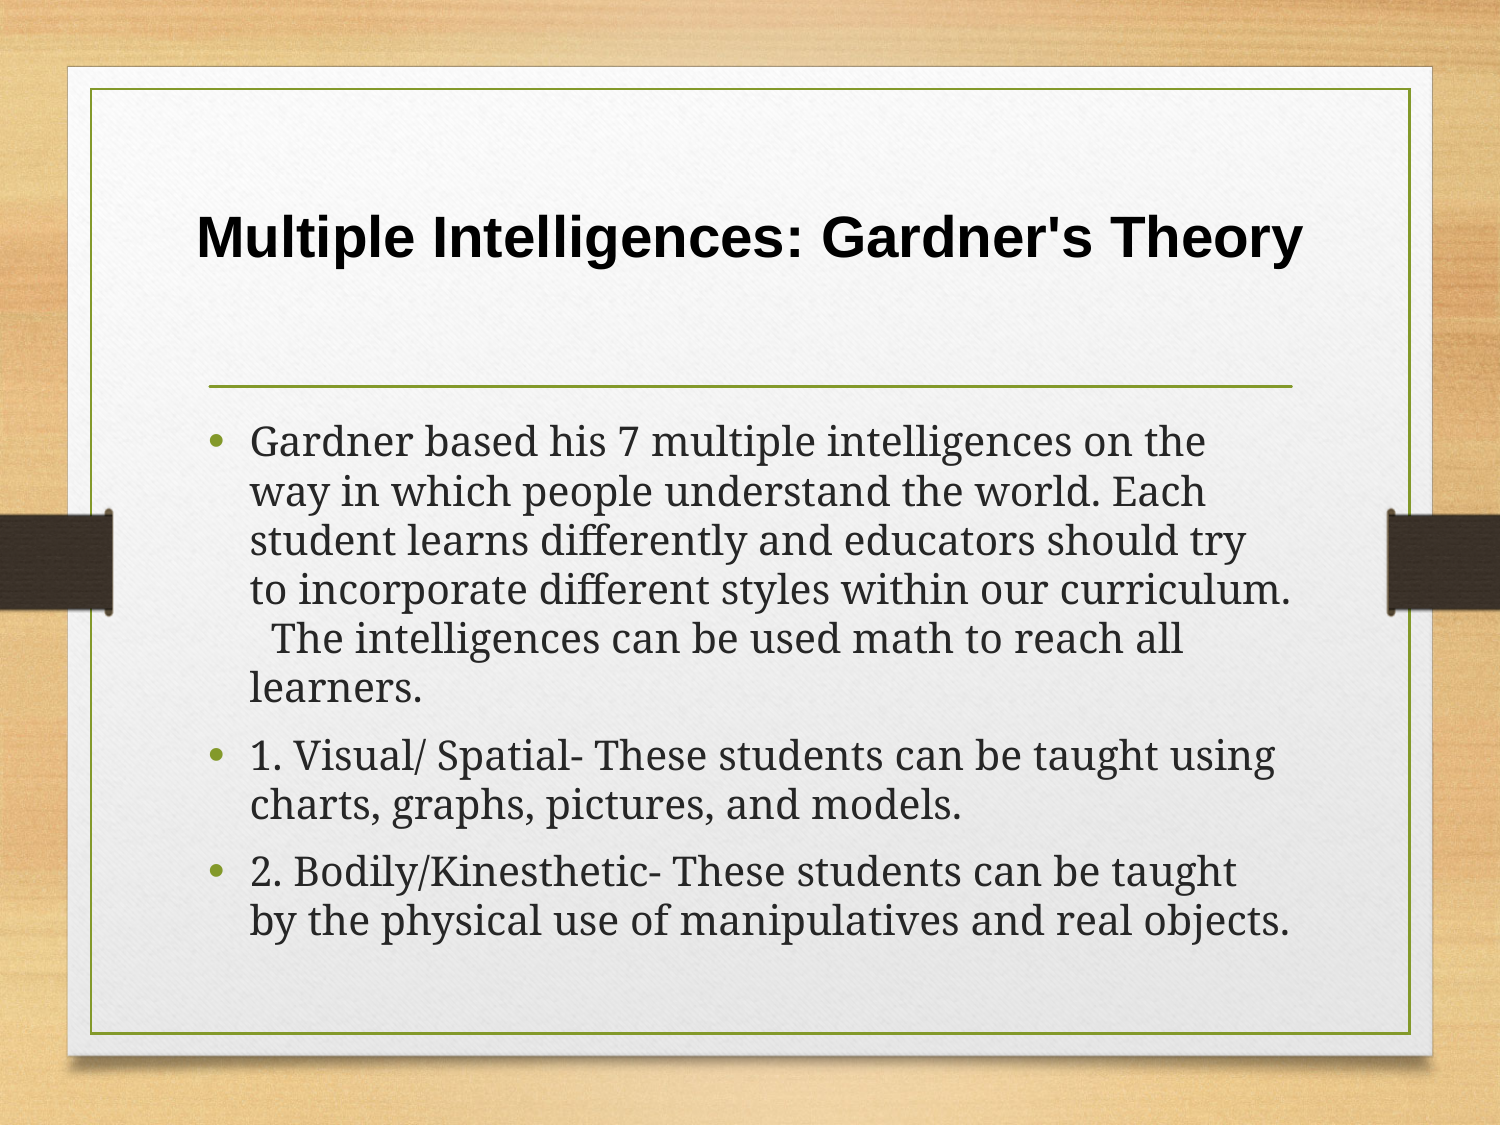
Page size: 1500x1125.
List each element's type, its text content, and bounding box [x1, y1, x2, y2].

picture [0, 0, 1500, 1125]
list Gardner based his 7 multiple intelligences on the way in which people understand the world. Each student learns differently and educators should try to incorporate different styles within our curriculum. The intelligences can be used math to reach all learners. 1. Visual/ Spatial- These students can be taught using charts, graphs, pictures, and models. 2. Bodily/Kinesthetic- These students can be taught by the physical use of manipulatives and real objects. [193, 408, 1309, 974]
title Multiple Intelligences: Gardner's Theory [174, 155, 1327, 359]
